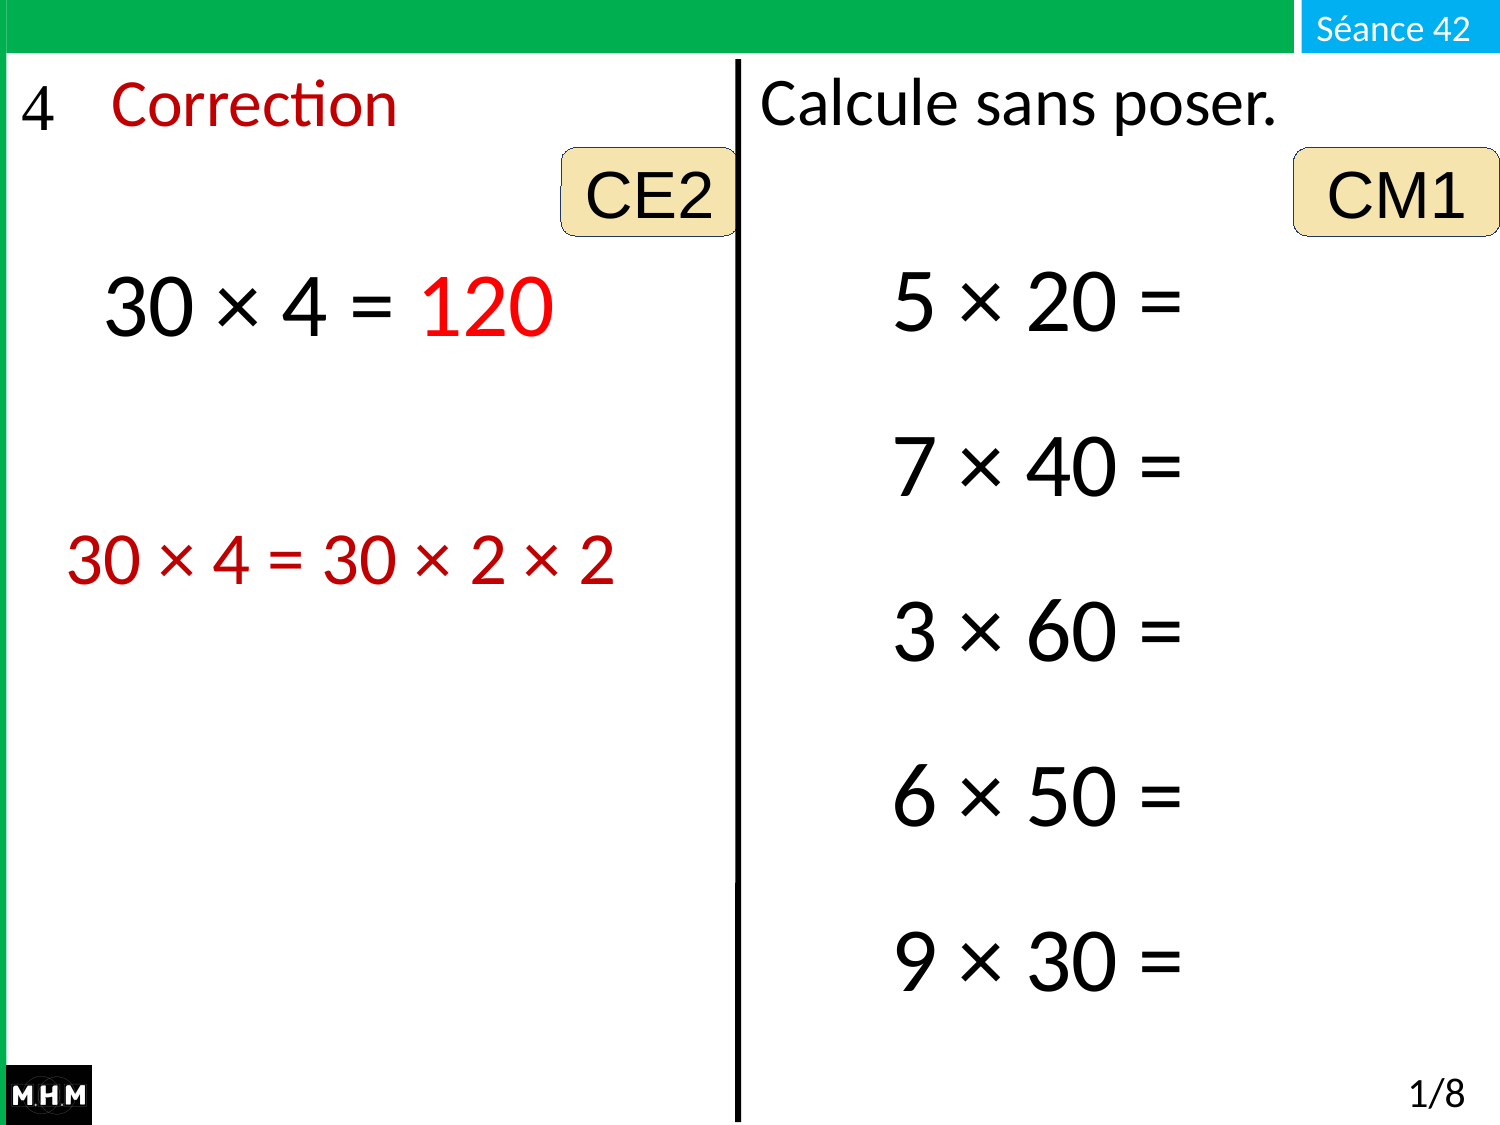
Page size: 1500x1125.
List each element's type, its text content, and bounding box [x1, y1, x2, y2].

picture [6, 1065, 92, 1125]
text_box 5 × 20 = 7 × 40 = 3 × 60 = 6 × 50 = 9 × 30 = [729, 177, 1348, 1018]
text_box 30 × 4 = 30 × 2 × 2 [50, 382, 724, 738]
text_box Calcule sans poser. [746, 58, 1452, 148]
text_box CE2 [560, 147, 738, 237]
list 1/8 [1373, 1064, 1500, 1125]
text_box 30 × 4 = 120 [6, 237, 651, 363]
title Correction [96, 60, 443, 149]
text_box CM1 [1293, 147, 1500, 237]
